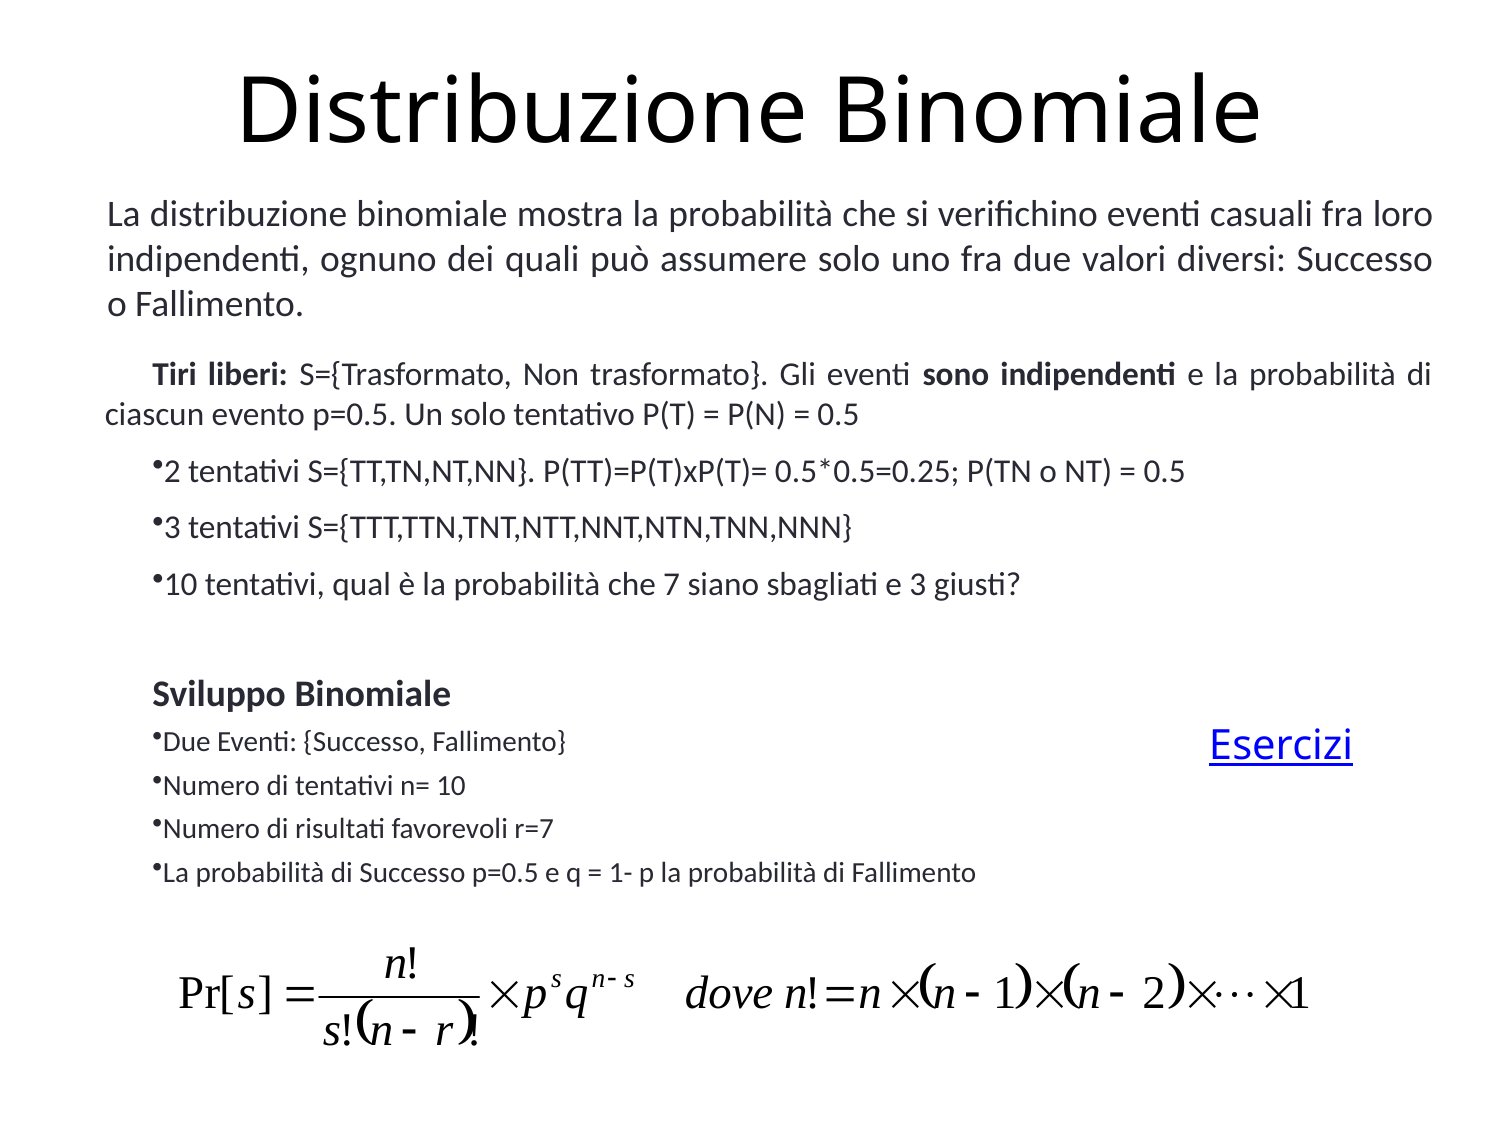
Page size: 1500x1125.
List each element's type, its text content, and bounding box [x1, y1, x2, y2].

text_box Sviluppo Binomiale Due Eventi: {Successo, Fallimento} Numero di tentativi n= 10 Numero di risultati favorevoli r=7 La probabilità di Successo p=0.5 e q = 1- p la probabilità di Fallimento [90, 661, 1152, 896]
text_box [170, 933, 1314, 1064]
text_box Tiri liberi: S={Trasformato, Non trasformato}. Gli eventi sono indipendenti e la probabilità di ciascun evento p=0.5. Un solo tentativo P(T) = P(N) = 0.5 2 tentativi S={TT,TN,NT,NN}. P(TT)=P(T)xP(T)= 0.5*0.5=0.25; P(TN o NT) = 0.5 3 tentativi S={TTT,TTN,TNT,NTT,NNT,NTN,TNN,NNN} 10 tentativi, qual è la probabilità che 7 siano sbagliati e 3 giusti? [90, 345, 1448, 610]
text_box Appunti: Capitolo 5; Esercizi [797, 710, 1431, 783]
title Distribuzione Binomiale [112, 50, 1388, 161]
text_box La distribuzione binomiale mostra la probabilità che si verifichino eventi casuali fra loro indipendenti, ognuno dei quali può assumere solo uno fra due valori diversi: Successo o Fallimento. [92, 181, 1450, 332]
